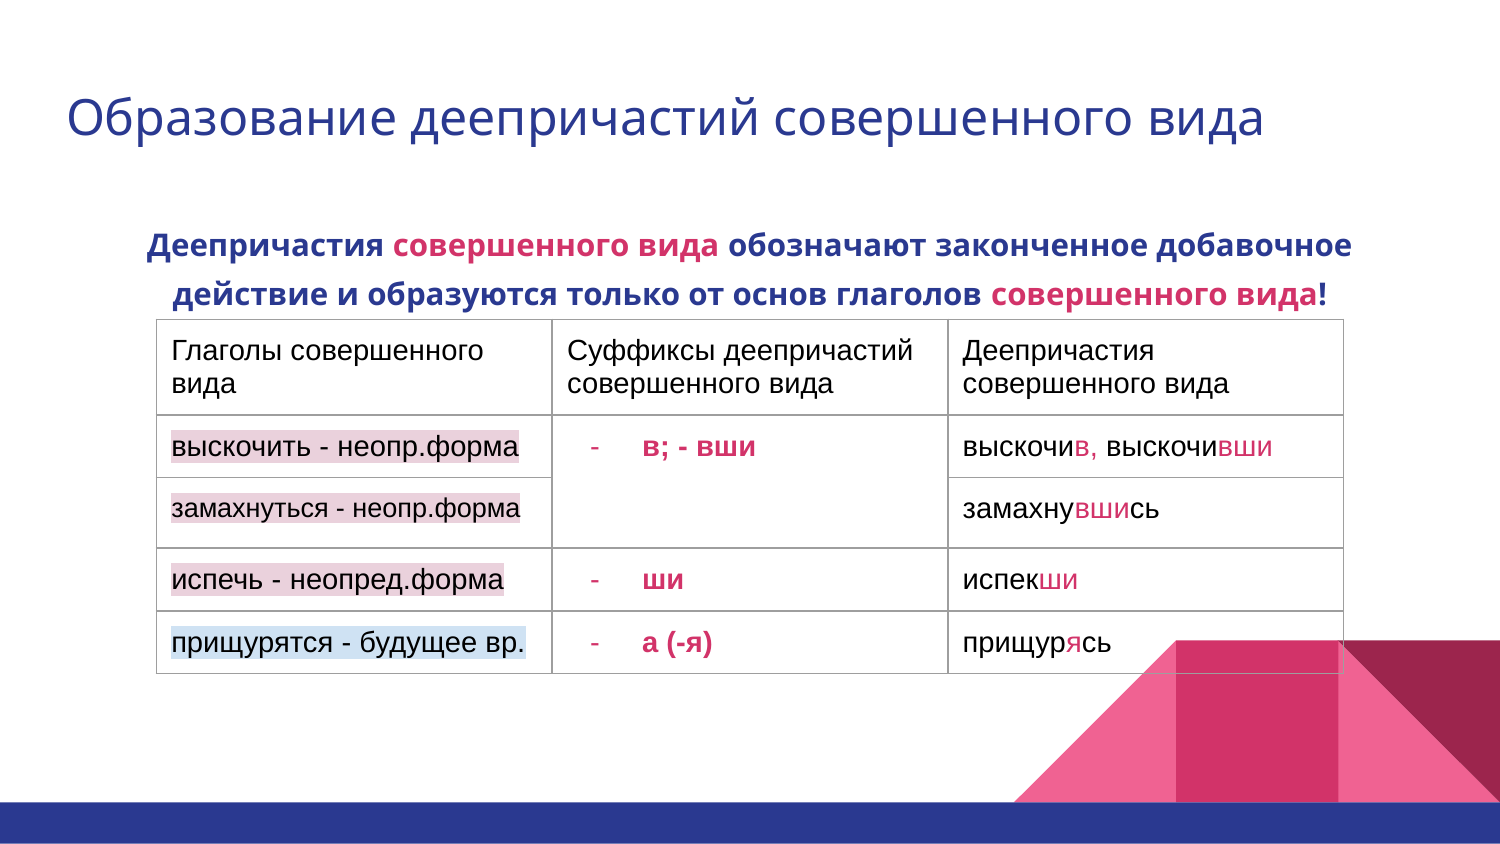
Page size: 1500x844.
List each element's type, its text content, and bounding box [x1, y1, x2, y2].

table_cell в; - вши [553, 416, 947, 547]
table_header Суффиксы деепричастий совершенного вида [553, 320, 947, 414]
table_cell замахнувшись [949, 478, 1343, 547]
list Деепричастия совершенного вида обозначают законченное добавочное действие и образуются только от основ глаголов совершенного вида! [51, 201, 1449, 750]
table_cell ши [553, 549, 947, 610]
table_cell прищурясь [949, 612, 1343, 673]
table_header Глаголы совершенного вида [157, 320, 551, 414]
title Образование деепричастий совершенного вида [51, 67, 1449, 167]
table_cell замахнуться - неопр.форма [157, 478, 551, 547]
table_header Деепричастия совершенного вида [949, 320, 1343, 414]
table_cell прищурятся - будущее вр. [157, 612, 551, 673]
table_cell выскочив, выскочивши [949, 416, 1343, 477]
table_cell выскочить - неопр.форма [157, 416, 551, 477]
table_cell испечь - неопред.форма [157, 549, 551, 610]
table_cell испекши [949, 549, 1343, 610]
table_cell а (-я) [553, 612, 947, 673]
